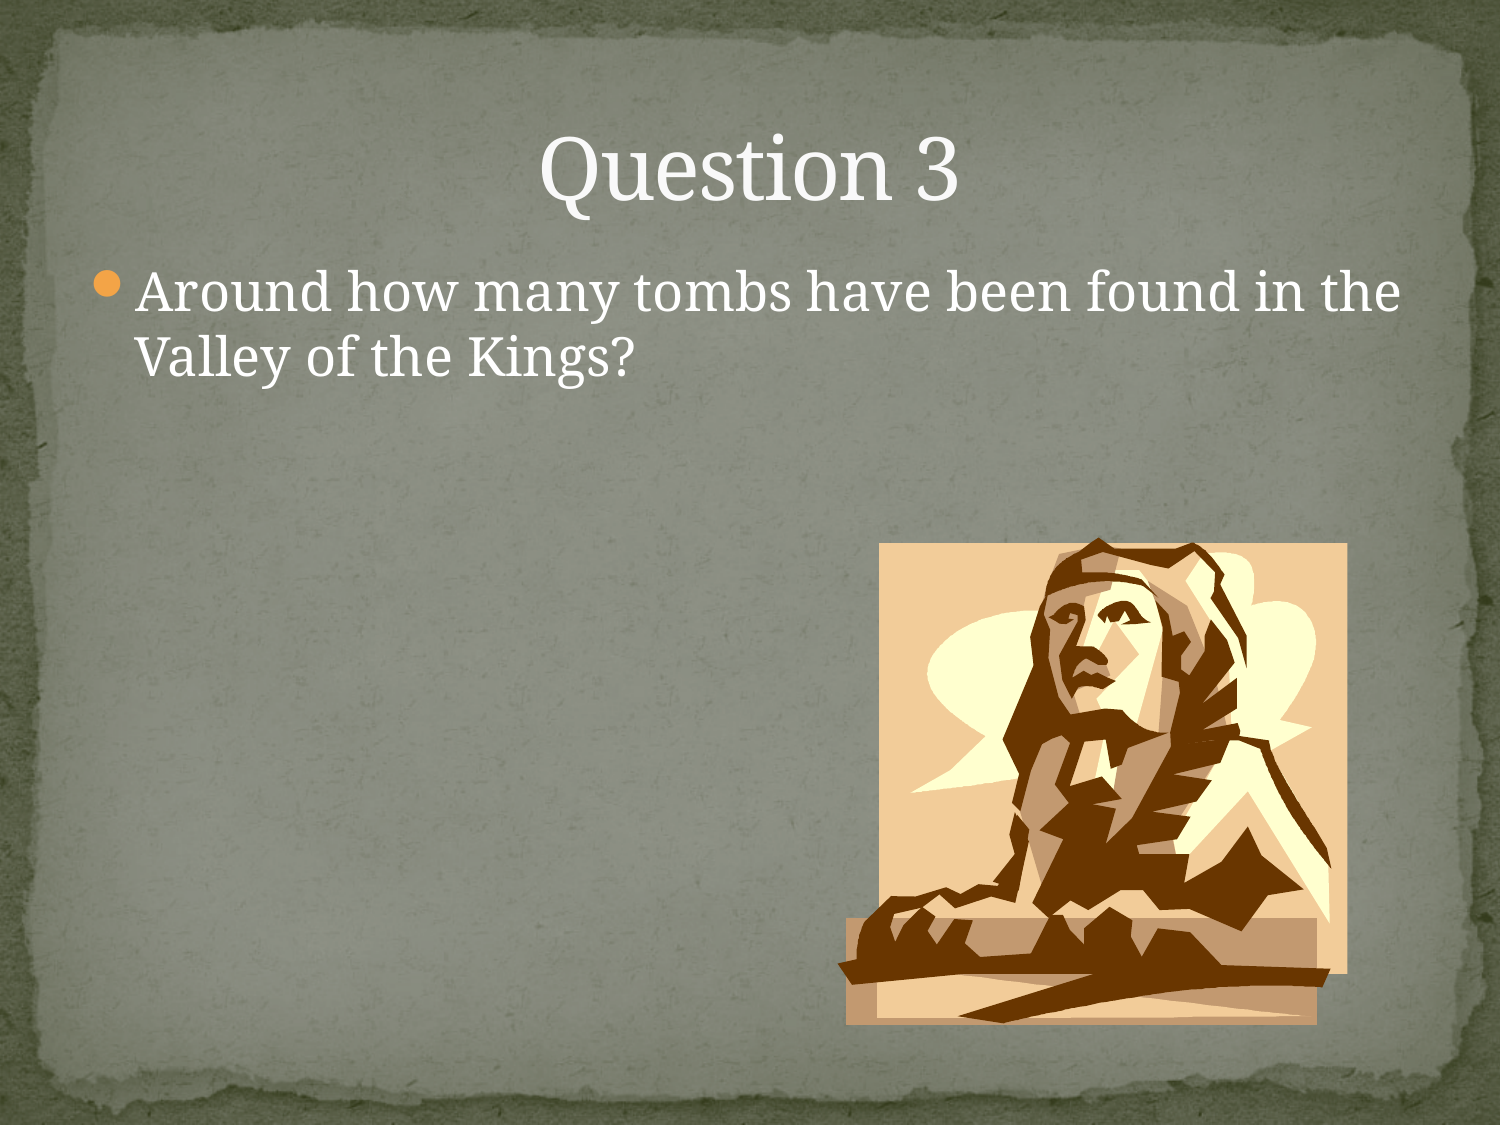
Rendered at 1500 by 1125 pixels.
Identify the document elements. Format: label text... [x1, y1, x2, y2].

picture [837, 537, 1348, 1026]
list Around how many tombs have been found in the Valley of the Kings? [75, 249, 1425, 1000]
title Question 3 [74, 24, 1425, 225]
